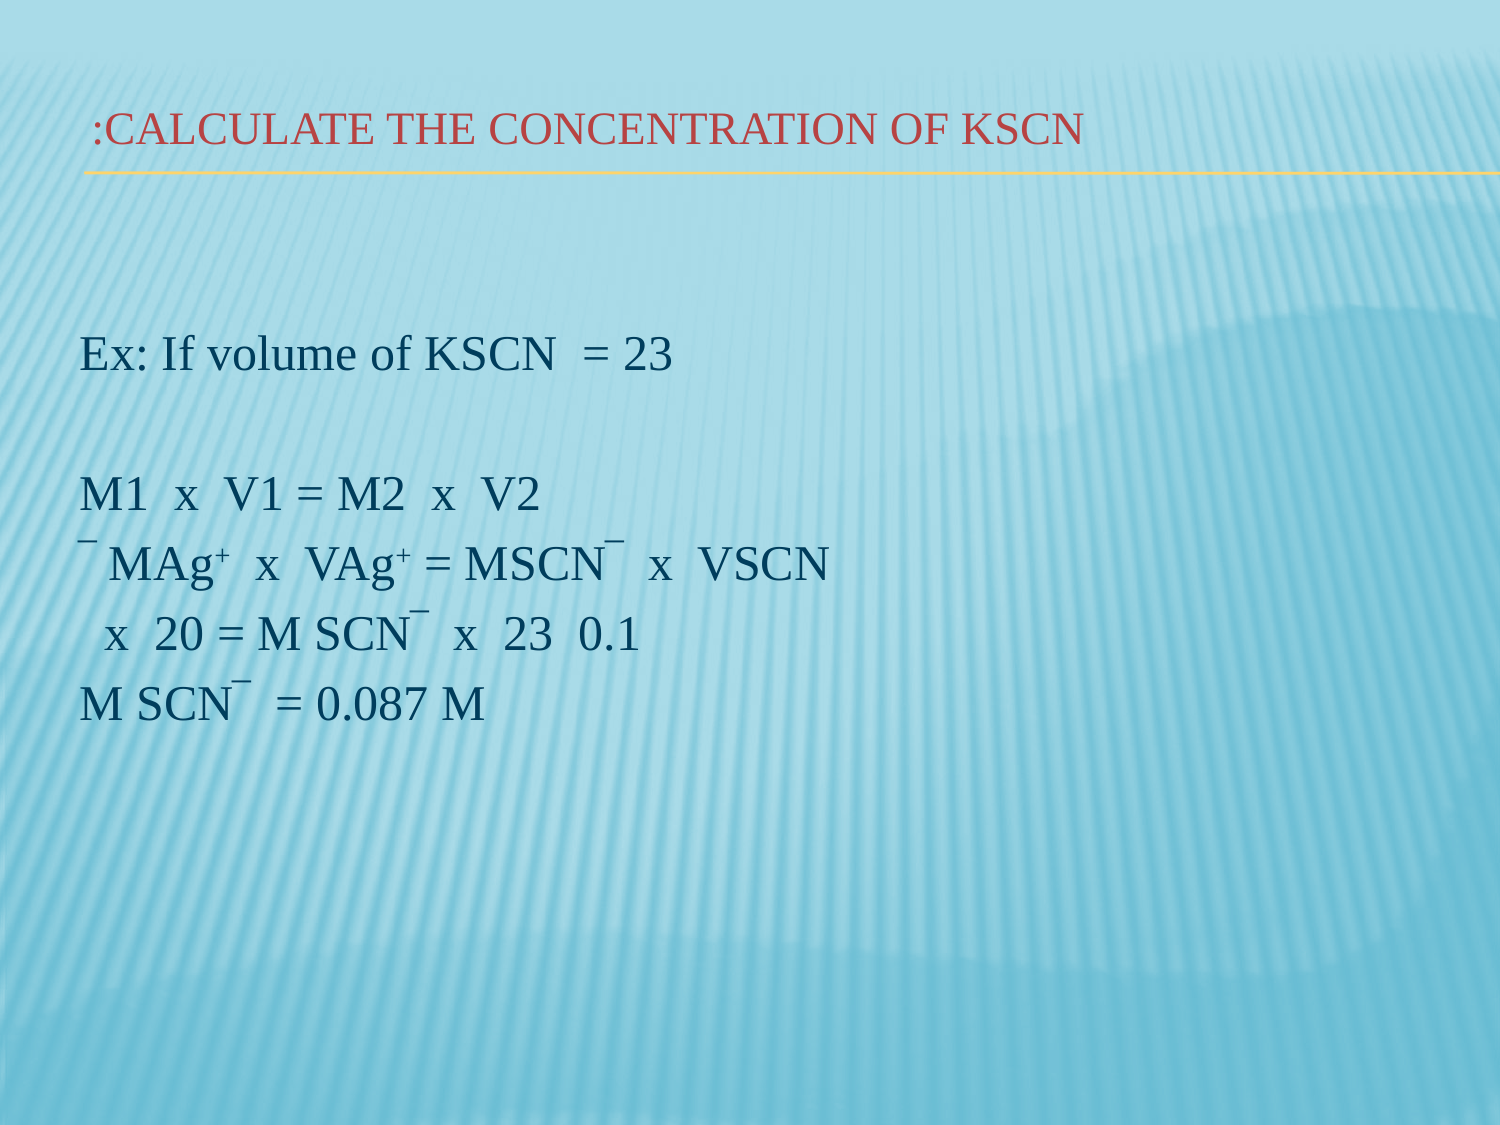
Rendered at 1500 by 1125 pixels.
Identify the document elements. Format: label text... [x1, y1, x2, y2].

title calculate the concentration of KSCN: [76, 90, 1427, 218]
list Ex: If volume of KSCN = 23 M1 x V1 = M2 x V2 MAg+ x VAg+ = MSCN‾ x VSCN ‾ 0.1 x 20 = M SCN‾ x 23 M SCN‾ = 0.087 M [64, 243, 1415, 1125]
